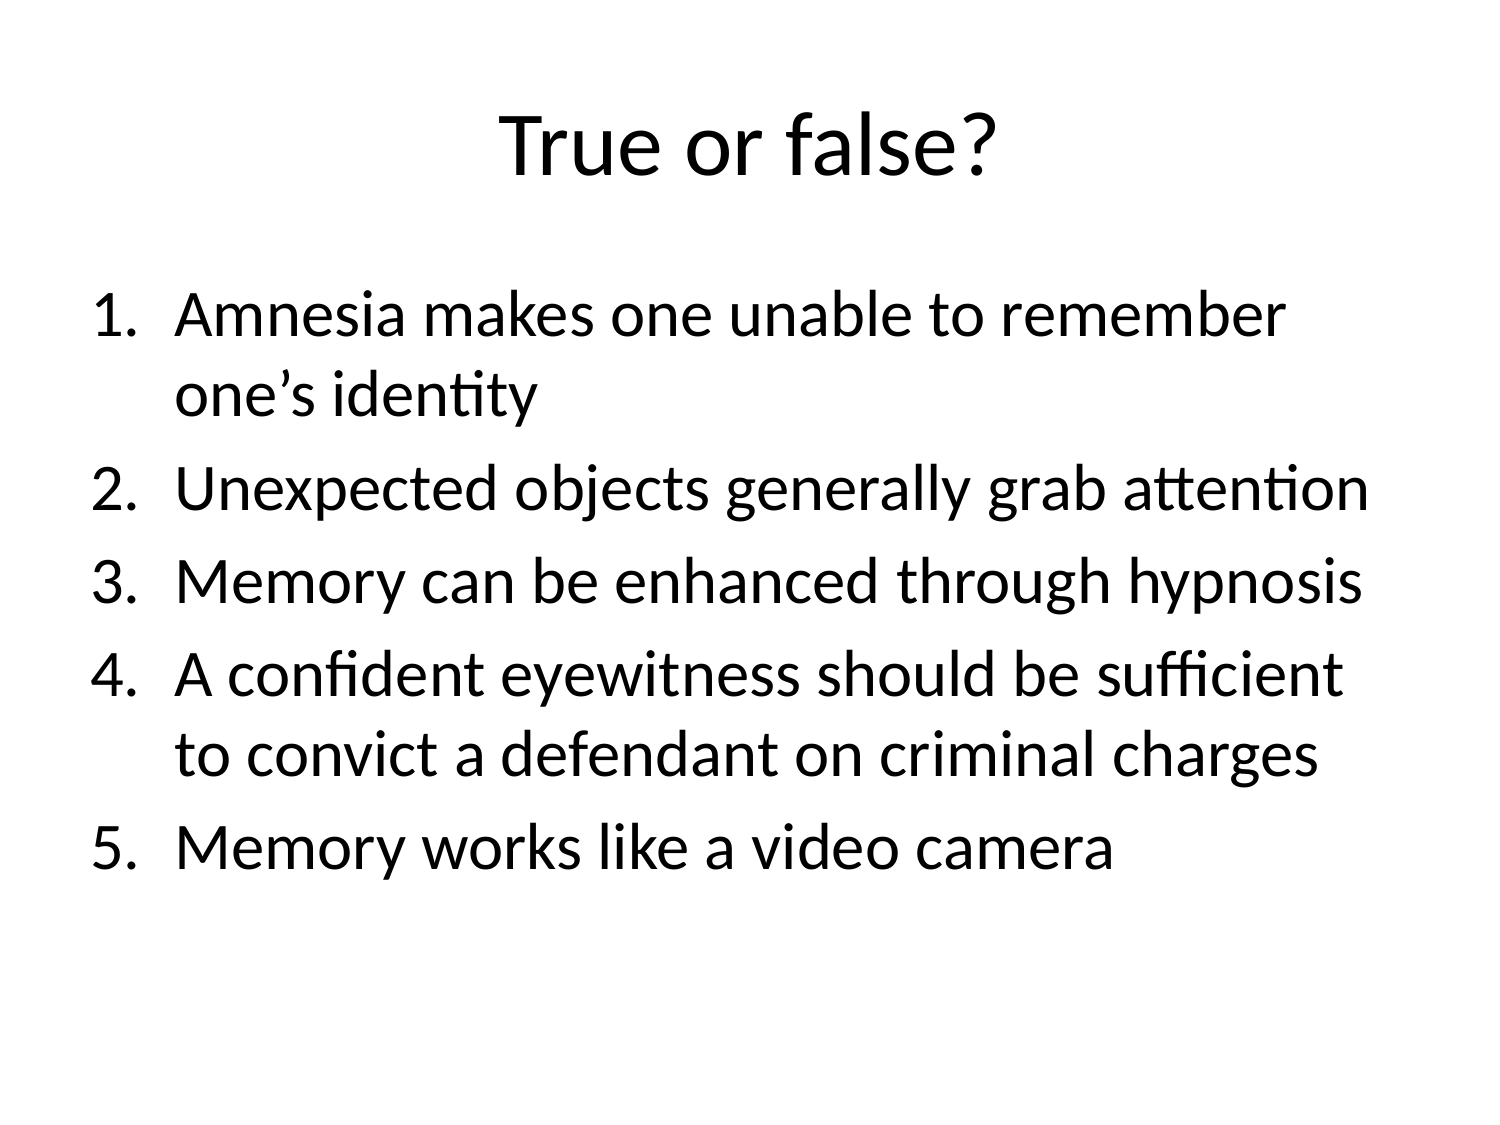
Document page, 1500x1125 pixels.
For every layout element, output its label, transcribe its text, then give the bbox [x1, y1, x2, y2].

title True or false? [75, 45, 1425, 233]
list Amnesia makes one unable to remember one’s identity Unexpected objects generally grab attention Memory can be enhanced through hypnosis A confident eyewitness should be sufficient to convict a defendant on criminal charges Memory works like a video camera [75, 262, 1425, 1005]
